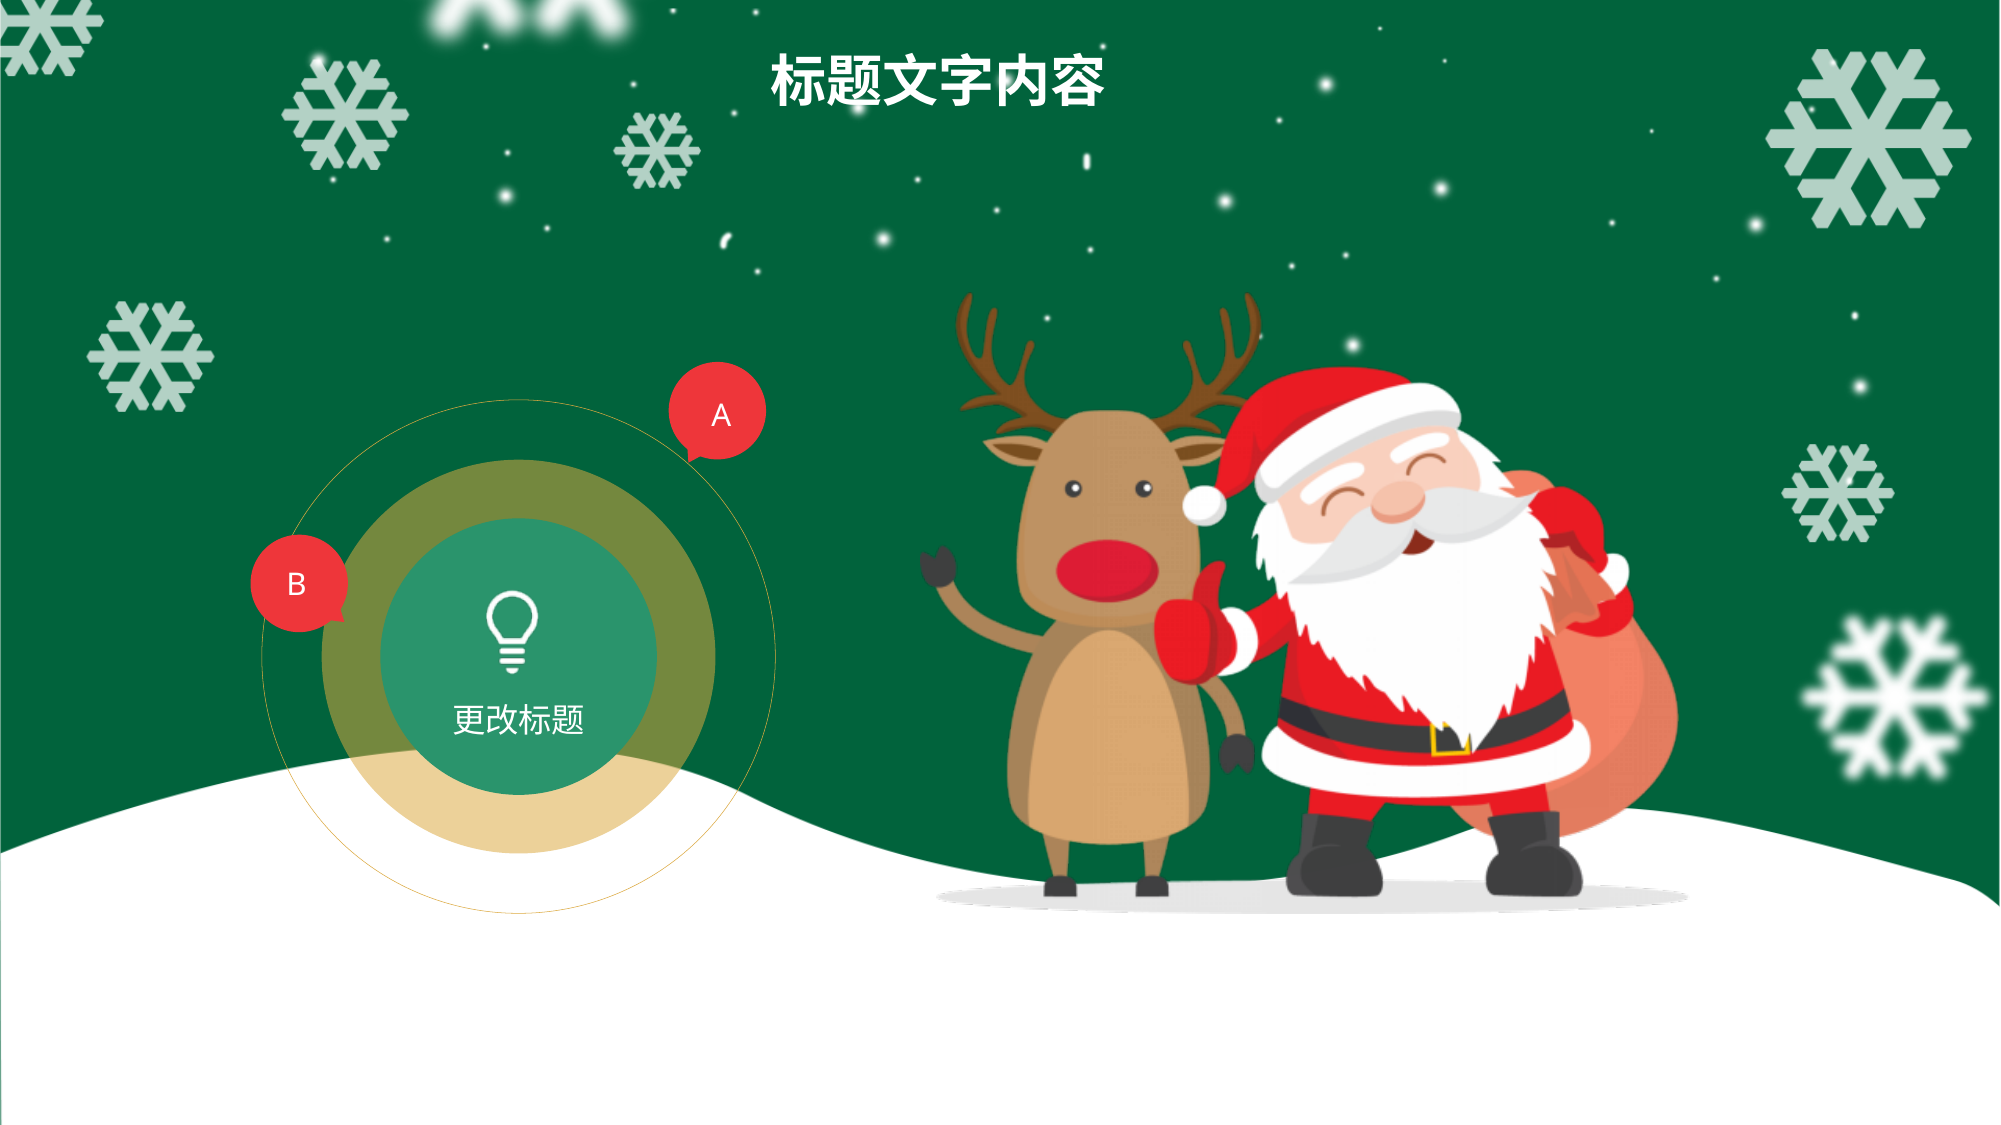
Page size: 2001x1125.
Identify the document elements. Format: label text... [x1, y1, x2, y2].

text_box 标题文字内容 [38, 37, 1839, 121]
picture [0, 0, 2000, 1125]
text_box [249, 361, 776, 914]
